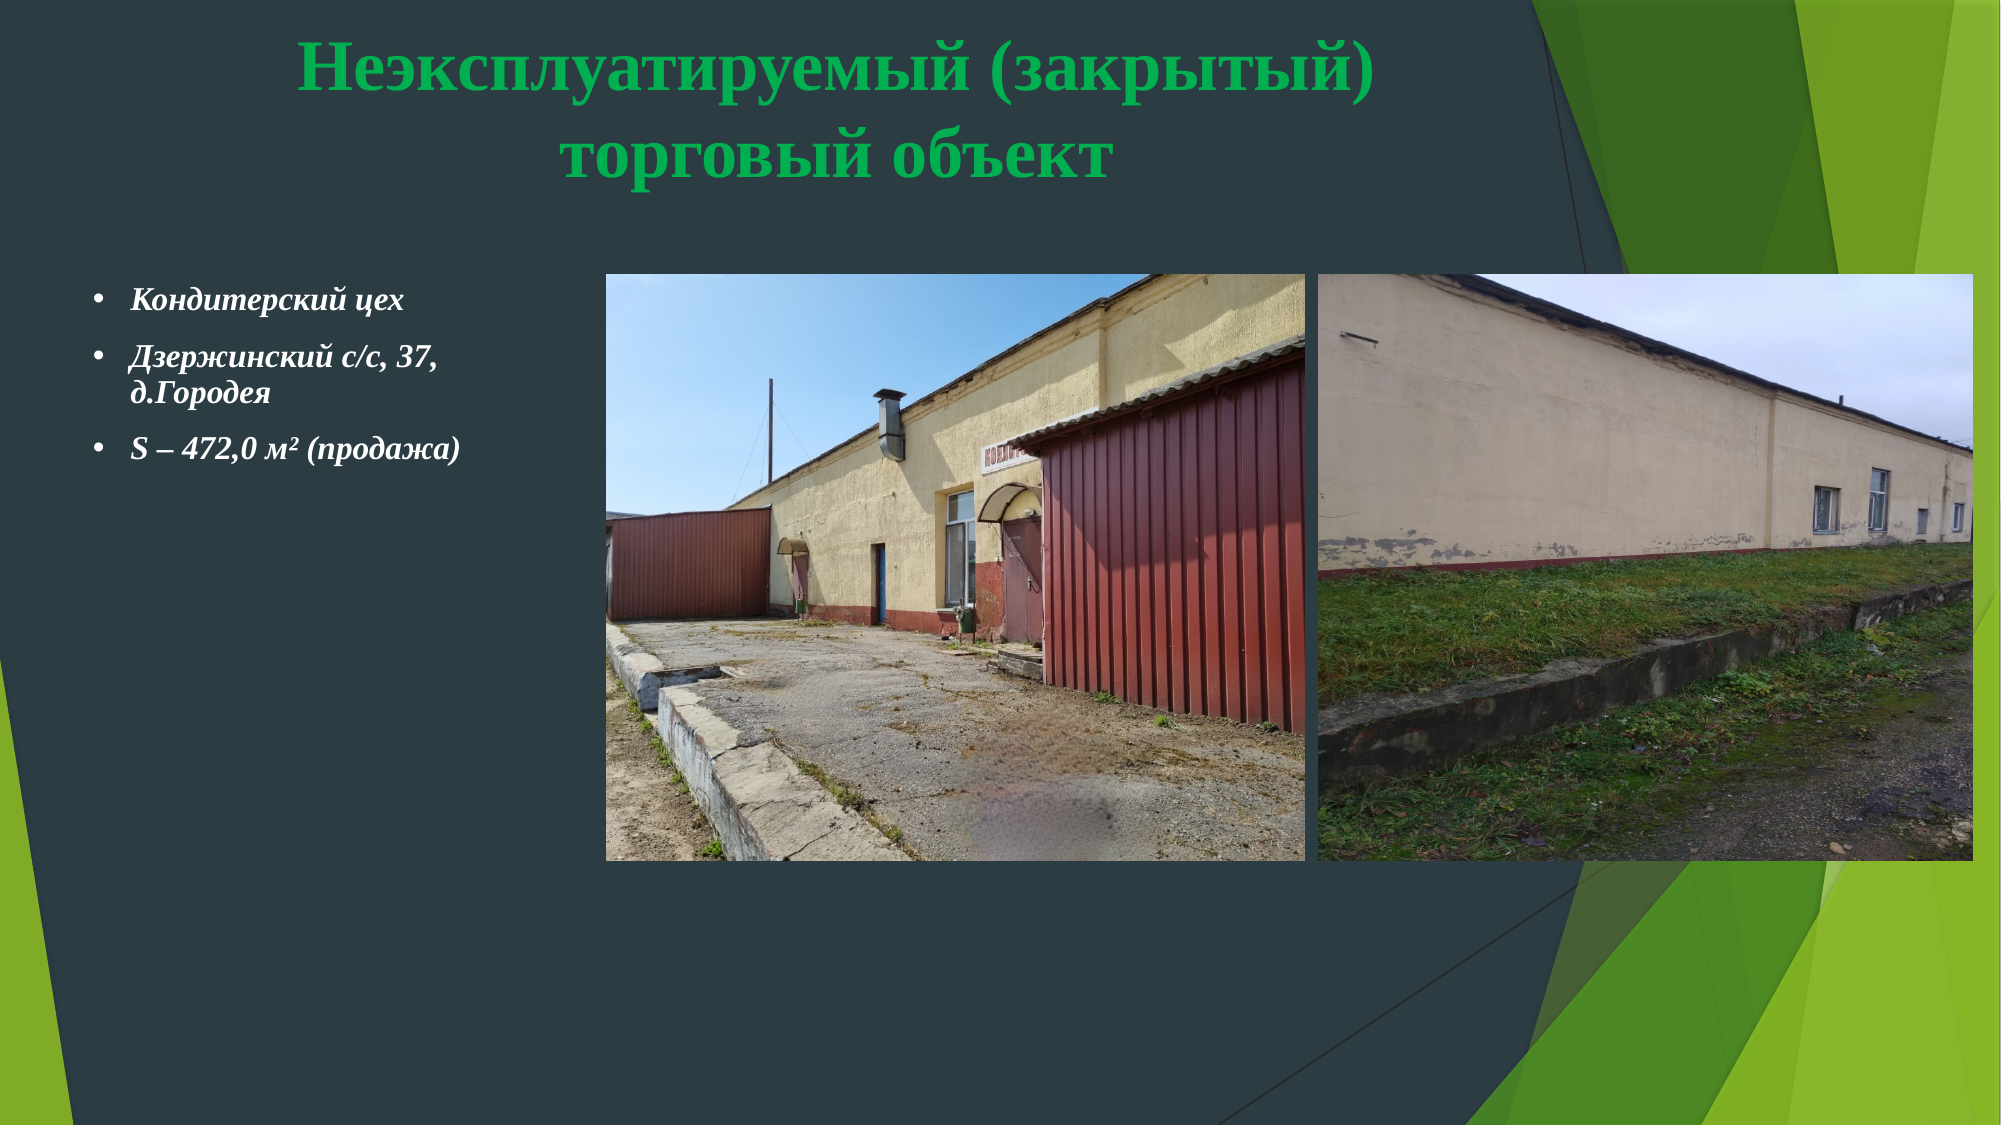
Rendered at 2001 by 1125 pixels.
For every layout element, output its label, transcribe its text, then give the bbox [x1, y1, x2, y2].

picture [1317, 273, 1973, 862]
title Неэксплуатируемый (закрытый) торговый объект [137, 10, 1536, 201]
text_box Кондитерский цех Дзержинский с/с, 37, д.Городея S – 472,0 м² (продажа) [77, 274, 578, 861]
picture [605, 273, 1306, 862]
